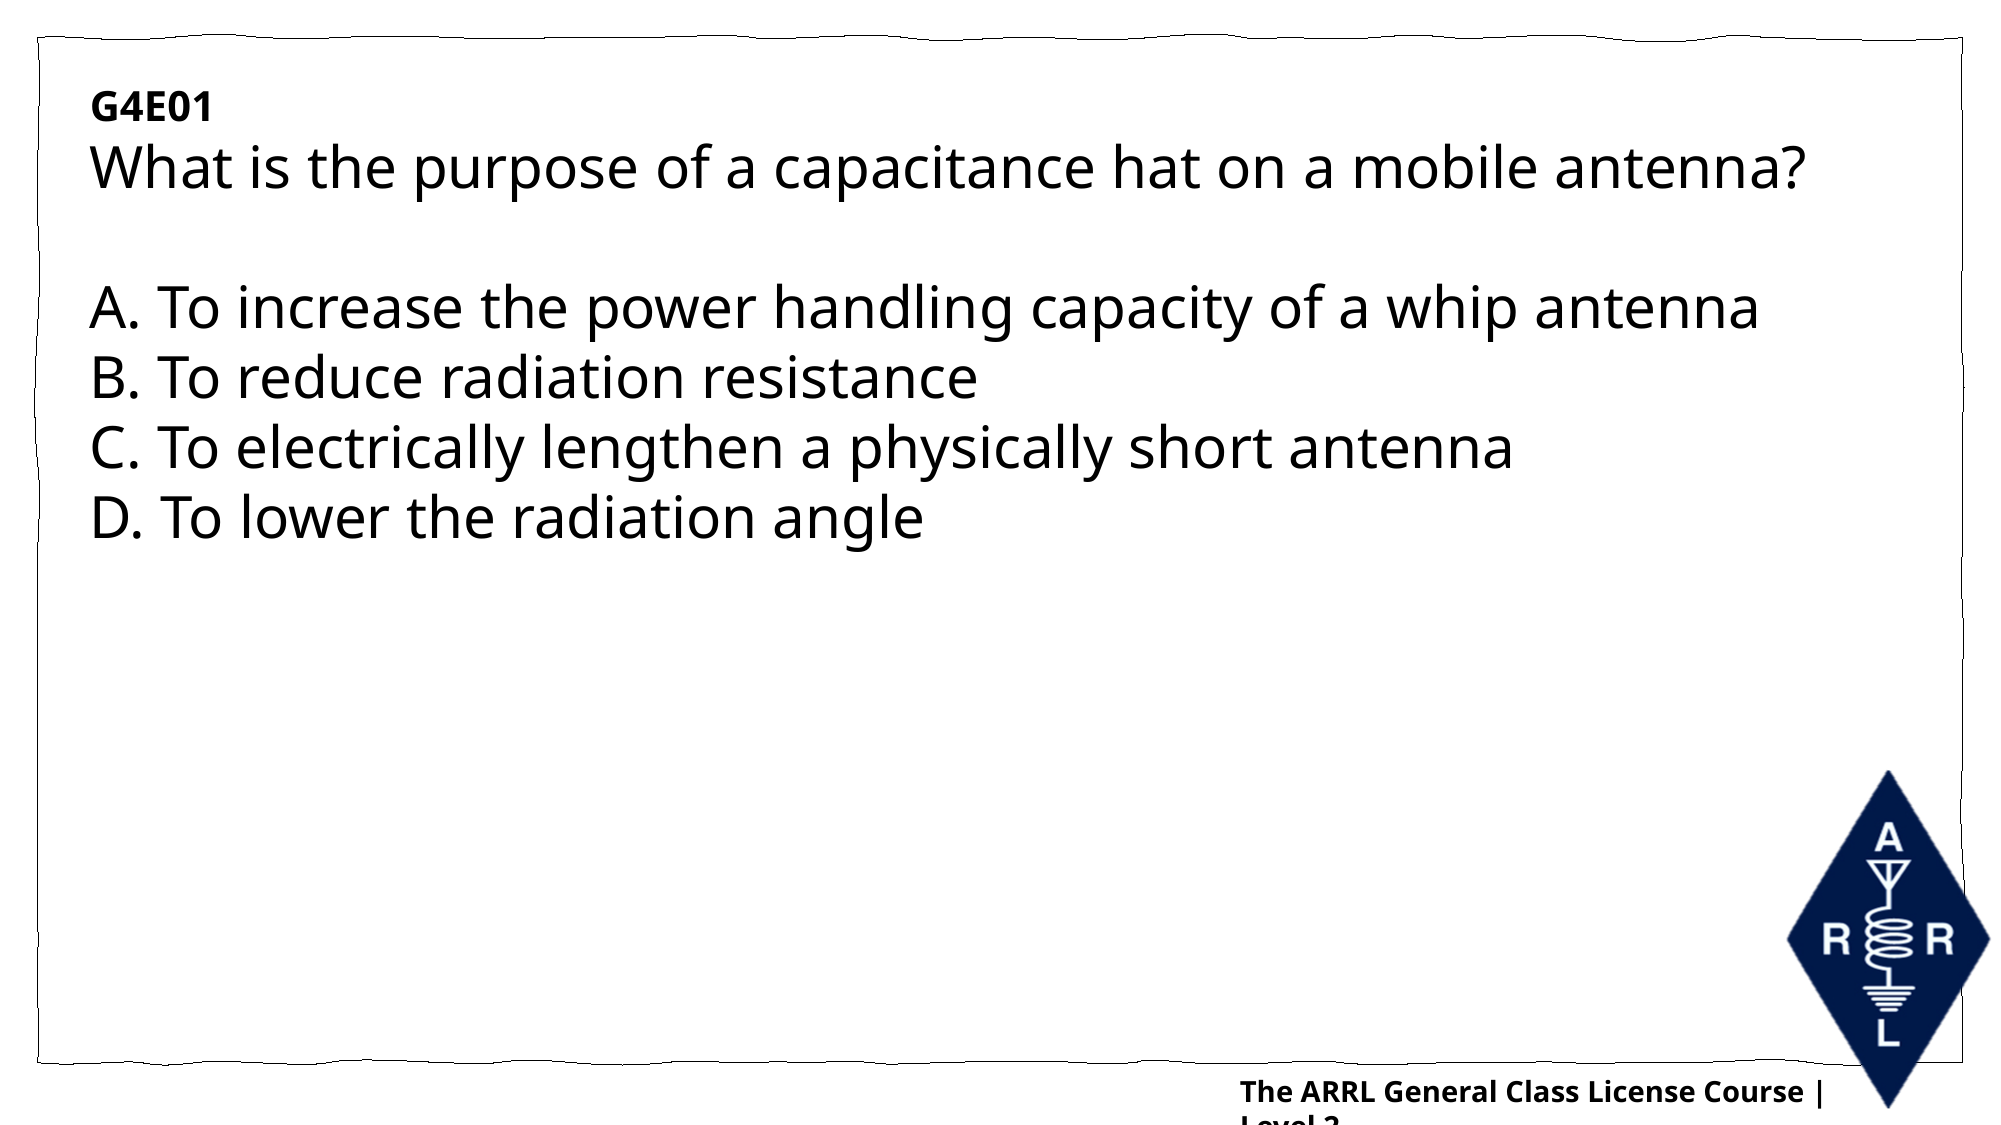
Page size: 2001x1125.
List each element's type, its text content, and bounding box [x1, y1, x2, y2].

picture [1773, 752, 1999, 1125]
text_box G4E01 What is the purpose of a capacitance hat on a mobile antenna? A. To increase the power handling capacity of a whip antenna B. To reduce radiation resistance C. To electrically lengthen a physically short antenna D. To lower the radiation angle [75, 72, 1850, 608]
